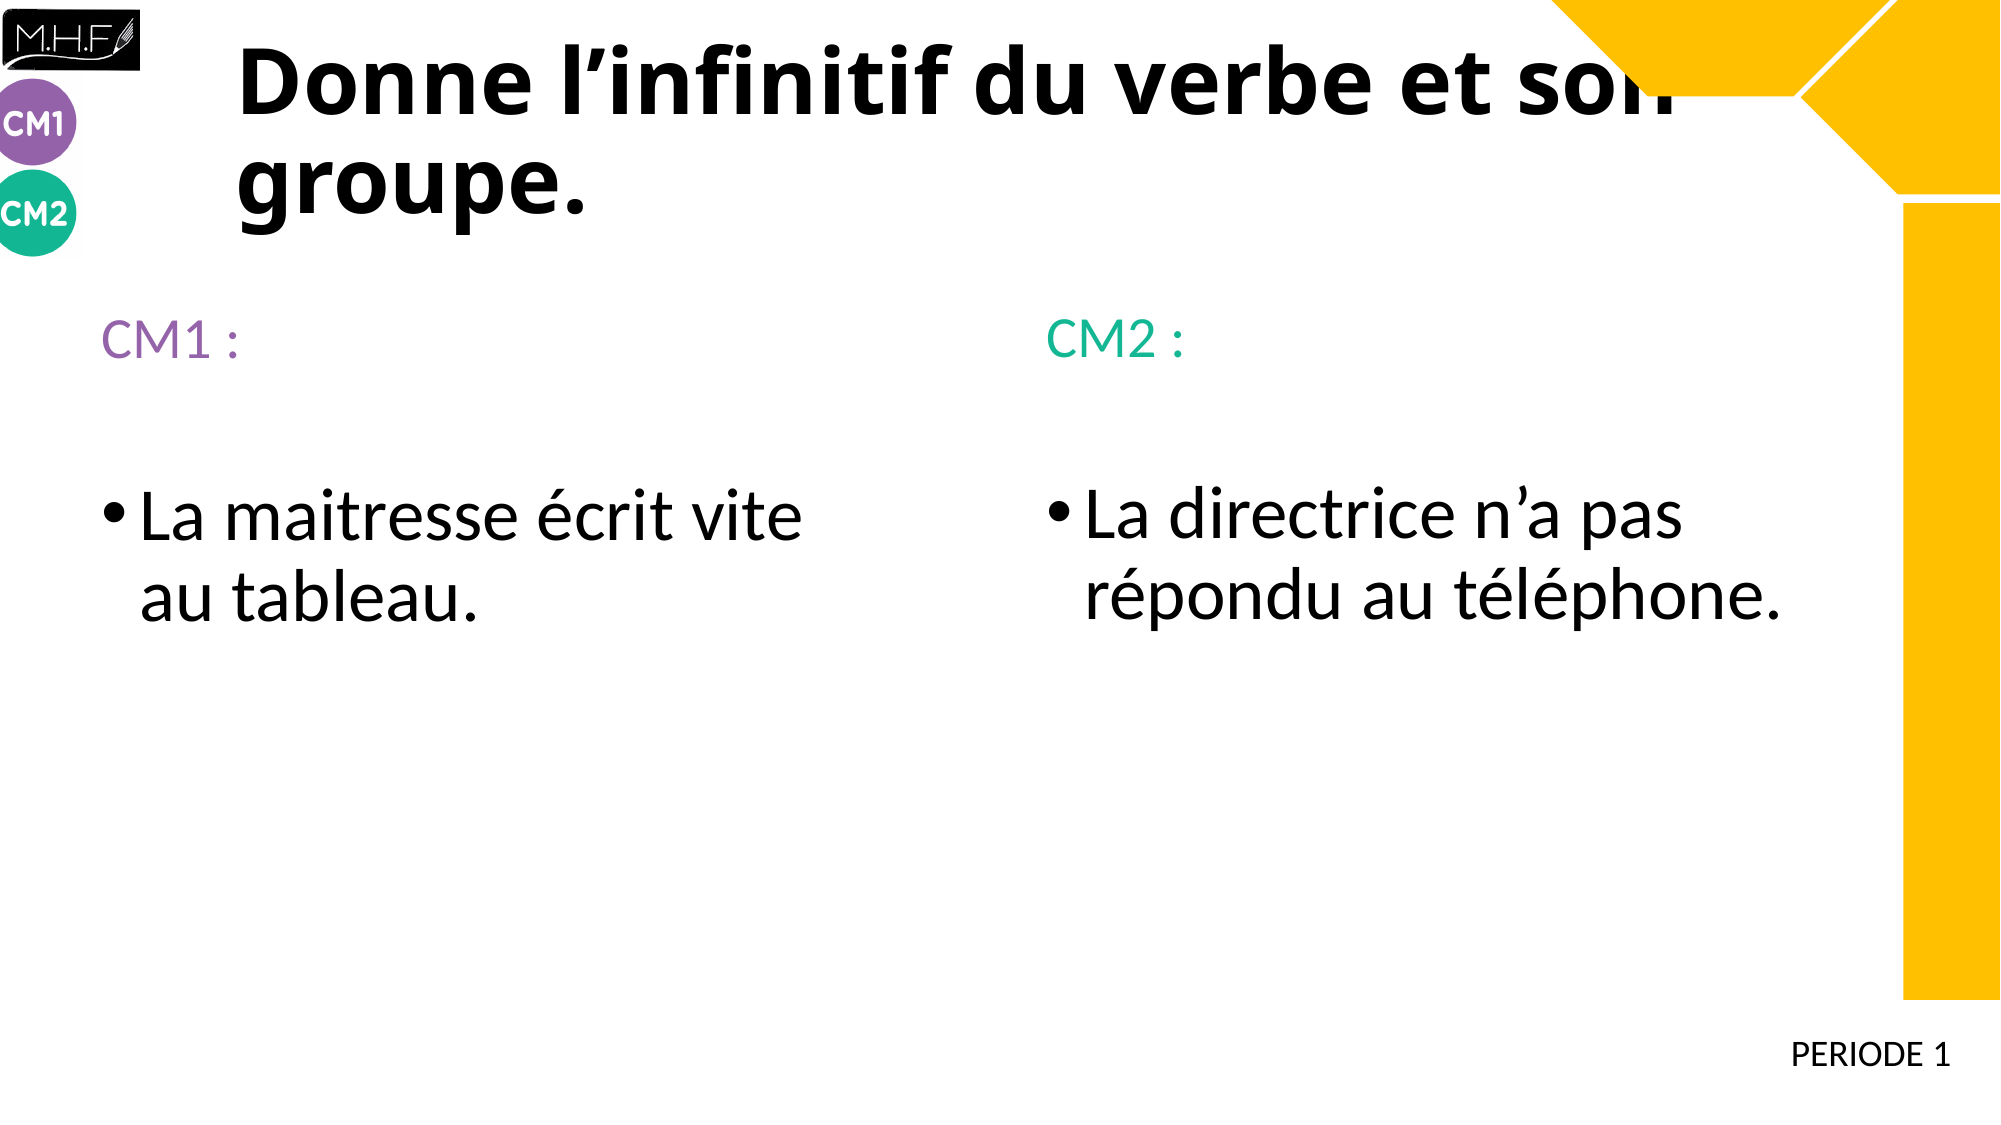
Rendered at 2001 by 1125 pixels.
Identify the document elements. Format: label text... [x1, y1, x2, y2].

text_box CM2 : La directrice n’a pas répondu au téléphone. [1031, 299, 1853, 1014]
picture [0, 7, 140, 259]
text_box PERIODE 1 [1362, 1021, 1967, 1125]
text_box [1799, 0, 2000, 196]
text_box [1549, 0, 1892, 98]
list CM1 : La maitresse écrit vite au tableau. [86, 300, 897, 1015]
text_box [1902, 202, 2000, 1001]
title Donne l’infinitif du verbe et son groupe. [220, 25, 1767, 244]
